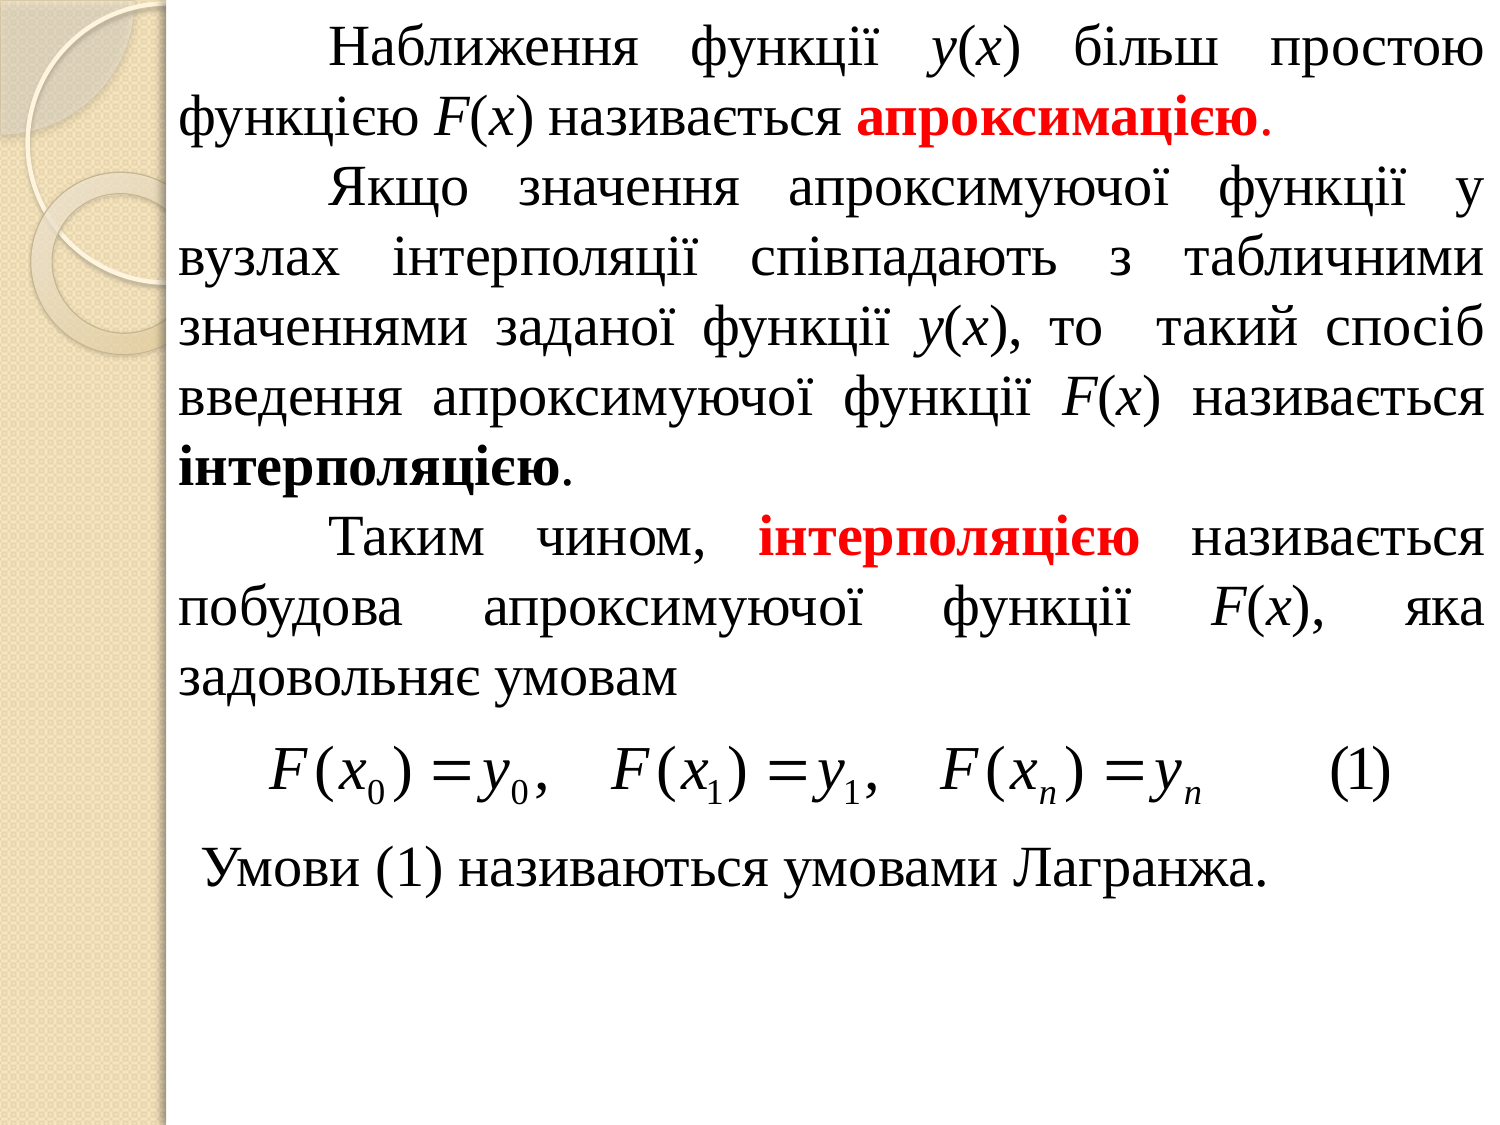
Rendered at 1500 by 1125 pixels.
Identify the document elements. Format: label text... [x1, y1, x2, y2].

text_box Умови (1) називаються умовами Лагранжа. [185, 820, 1285, 906]
text_box Наближення функції у(х) більш простою функцією F(x) називається апроксимацією. Якщо значення апроксимуючої функції у вузлах інтерполяції співпадають з табличними значеннями заданої функції у(х), то такий спосіб введення апроксимуючої функції F(x) називається інтерполяцією. Таким чином, інтерполяцією називається побудова апроксимуючої функції F(x), яка задовольняє умовам [163, 0, 1500, 760]
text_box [257, 726, 1404, 821]
